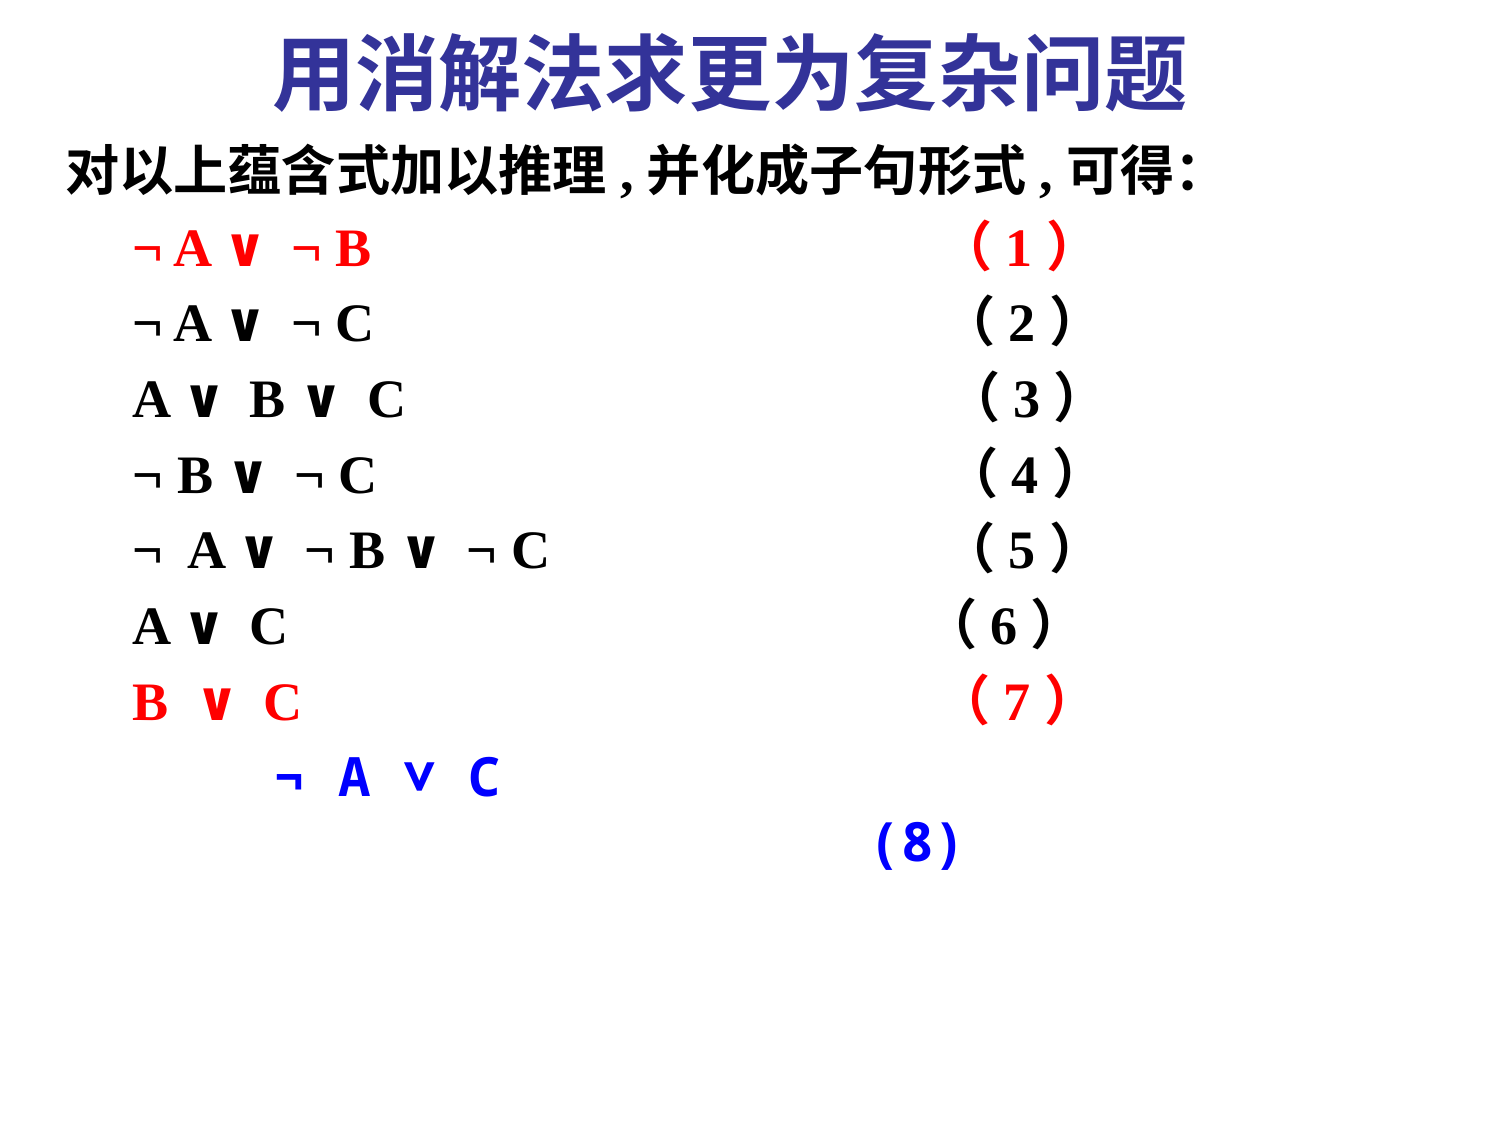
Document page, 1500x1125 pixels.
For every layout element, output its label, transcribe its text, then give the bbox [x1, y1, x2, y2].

title 用消解法求更为复杂问题 [24, 0, 1436, 142]
list 对以上蕴含式加以推理,并化成子句形式,可得： ¬ A ∨ ¬ B （1） ¬ A ∨ ¬ C （2） A ∨ B ∨ C （3） ¬ B ∨ ¬ C （4） ¬ A ∨ ¬ B ∨ ¬ C （5） A ∨ C （6） B ∨ C （7） ¬ A ∨ C (8) [64, 149, 1247, 905]
